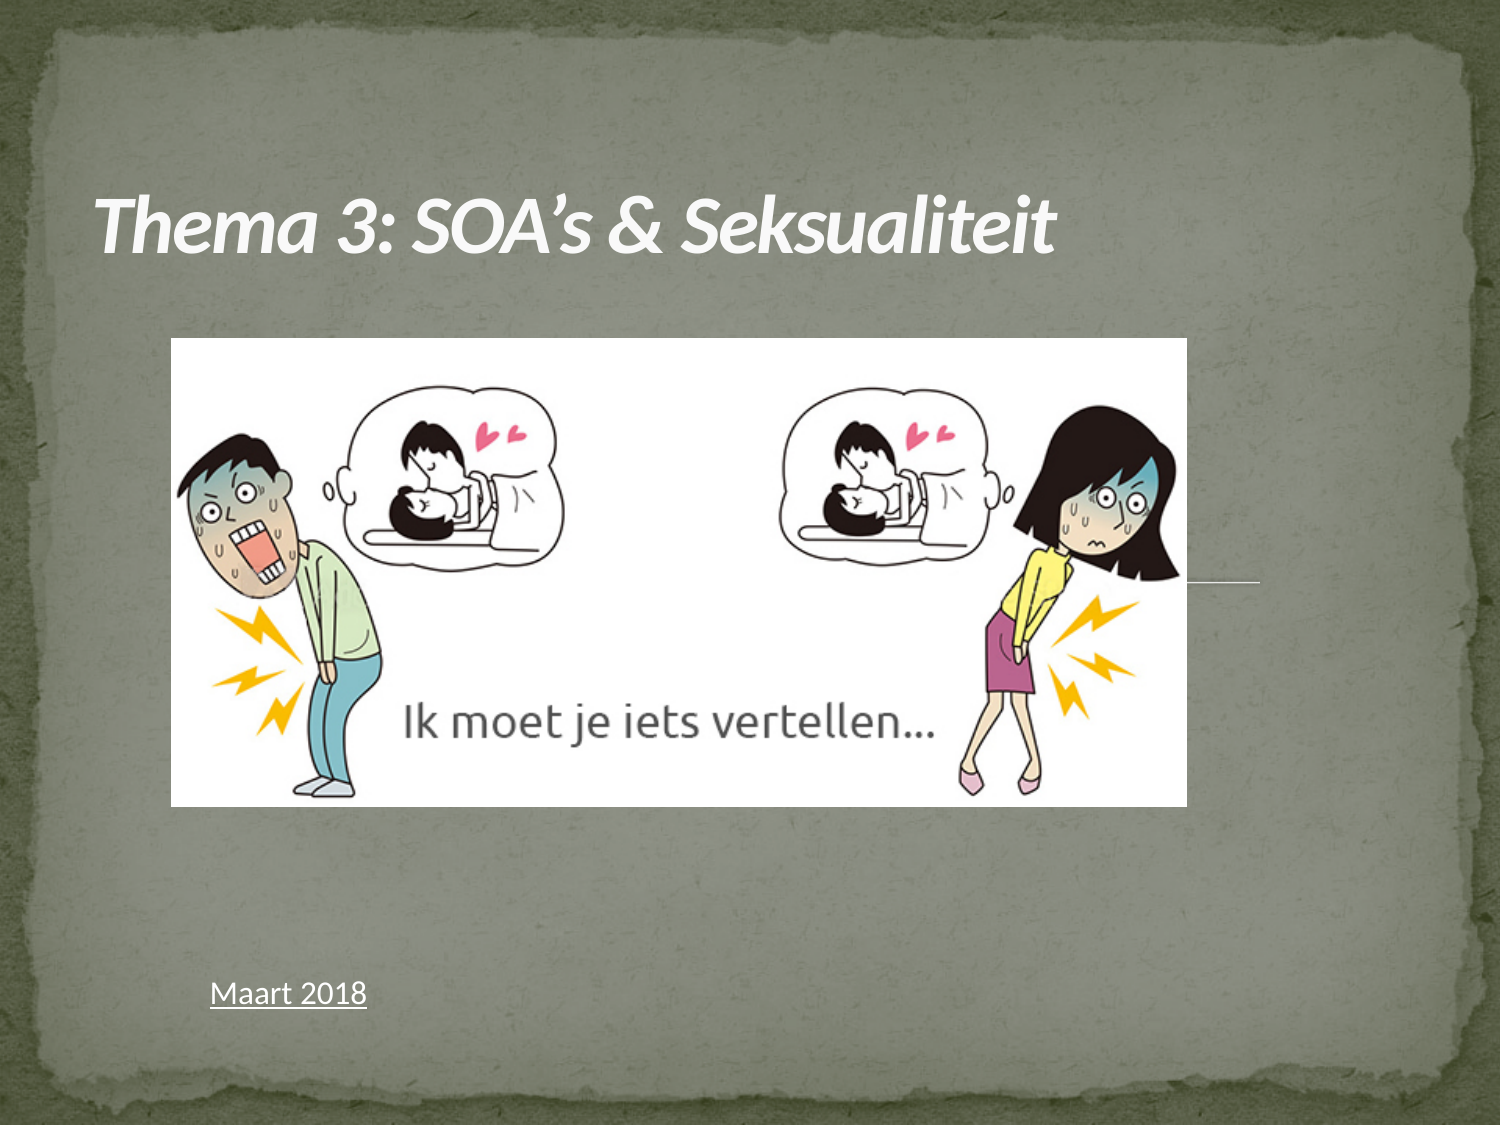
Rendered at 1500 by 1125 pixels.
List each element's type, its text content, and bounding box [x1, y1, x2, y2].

picture [171, 338, 1187, 807]
title Thema 3: SOA’s & Seksualiteit [76, 54, 1440, 278]
text_box Maart 2018 [194, 964, 443, 1019]
